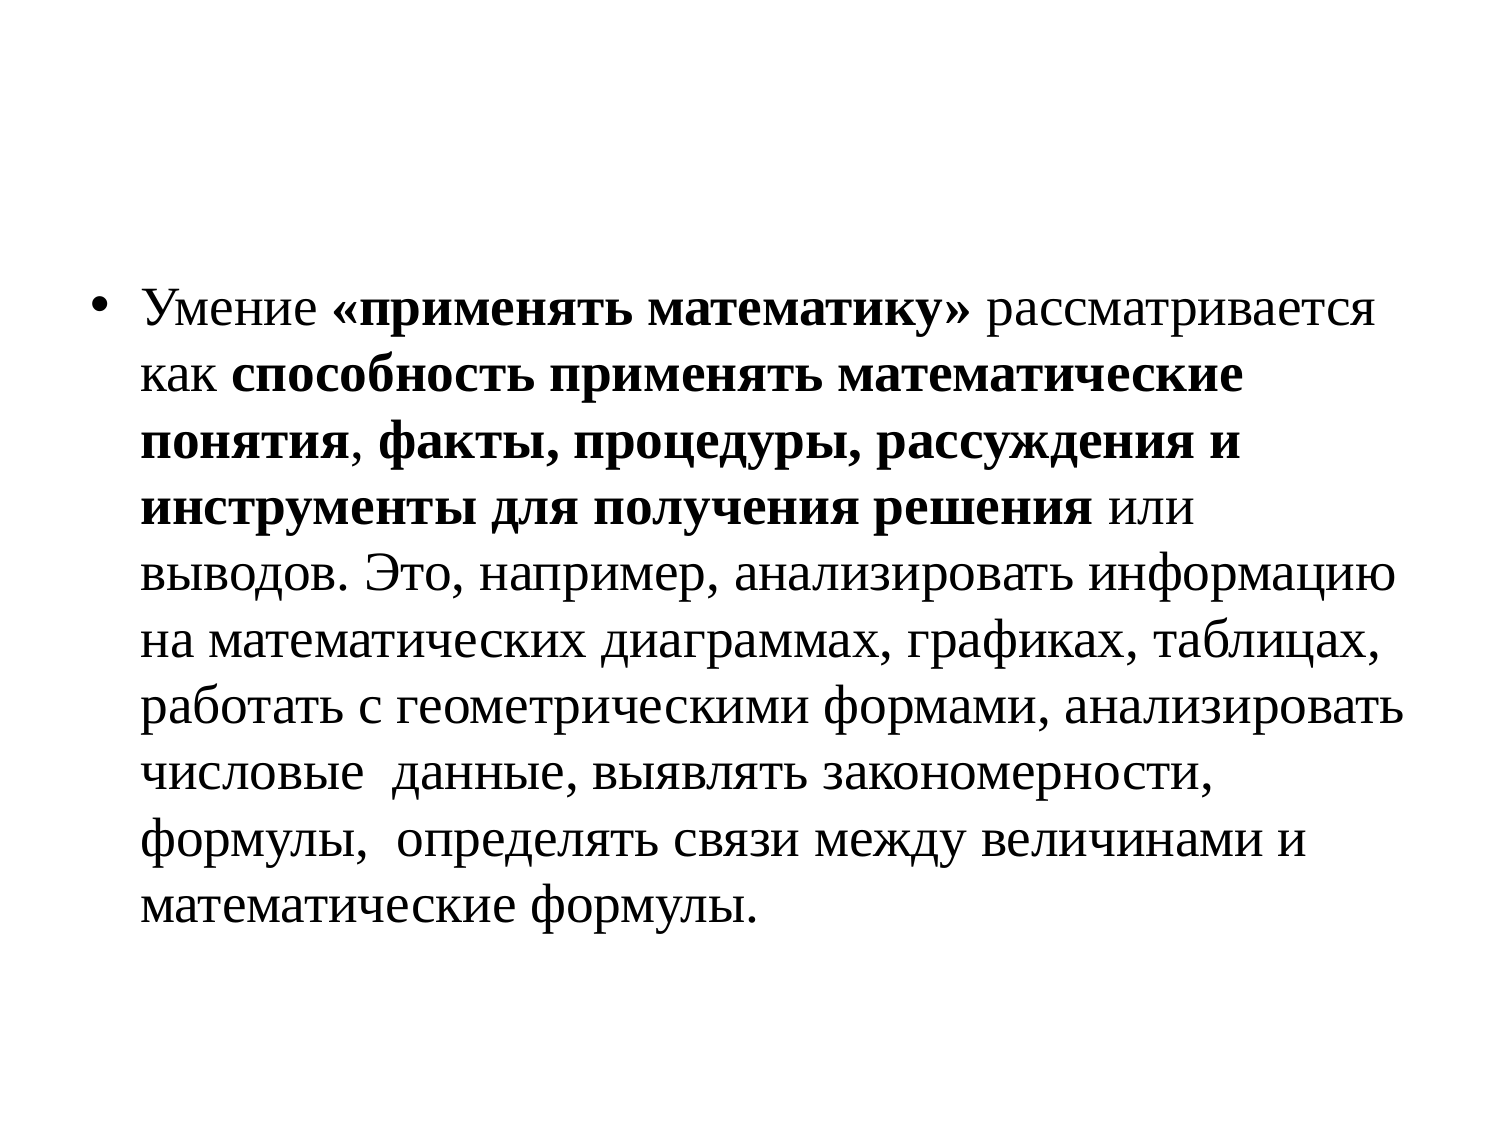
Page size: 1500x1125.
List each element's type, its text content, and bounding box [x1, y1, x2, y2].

list Умение «применять математику» рассматривается как способность применять математические понятия, факты, процедуры, рассуждения и инструменты для получения решения или выводов. Это, например, анализировать информацию на математических диаграммах, графиках, таблицах, работать с геометрическими формами, анализировать числовые данные, выявлять закономерности, формулы, определять связи между величинами и математические формулы. [75, 262, 1425, 1005]
